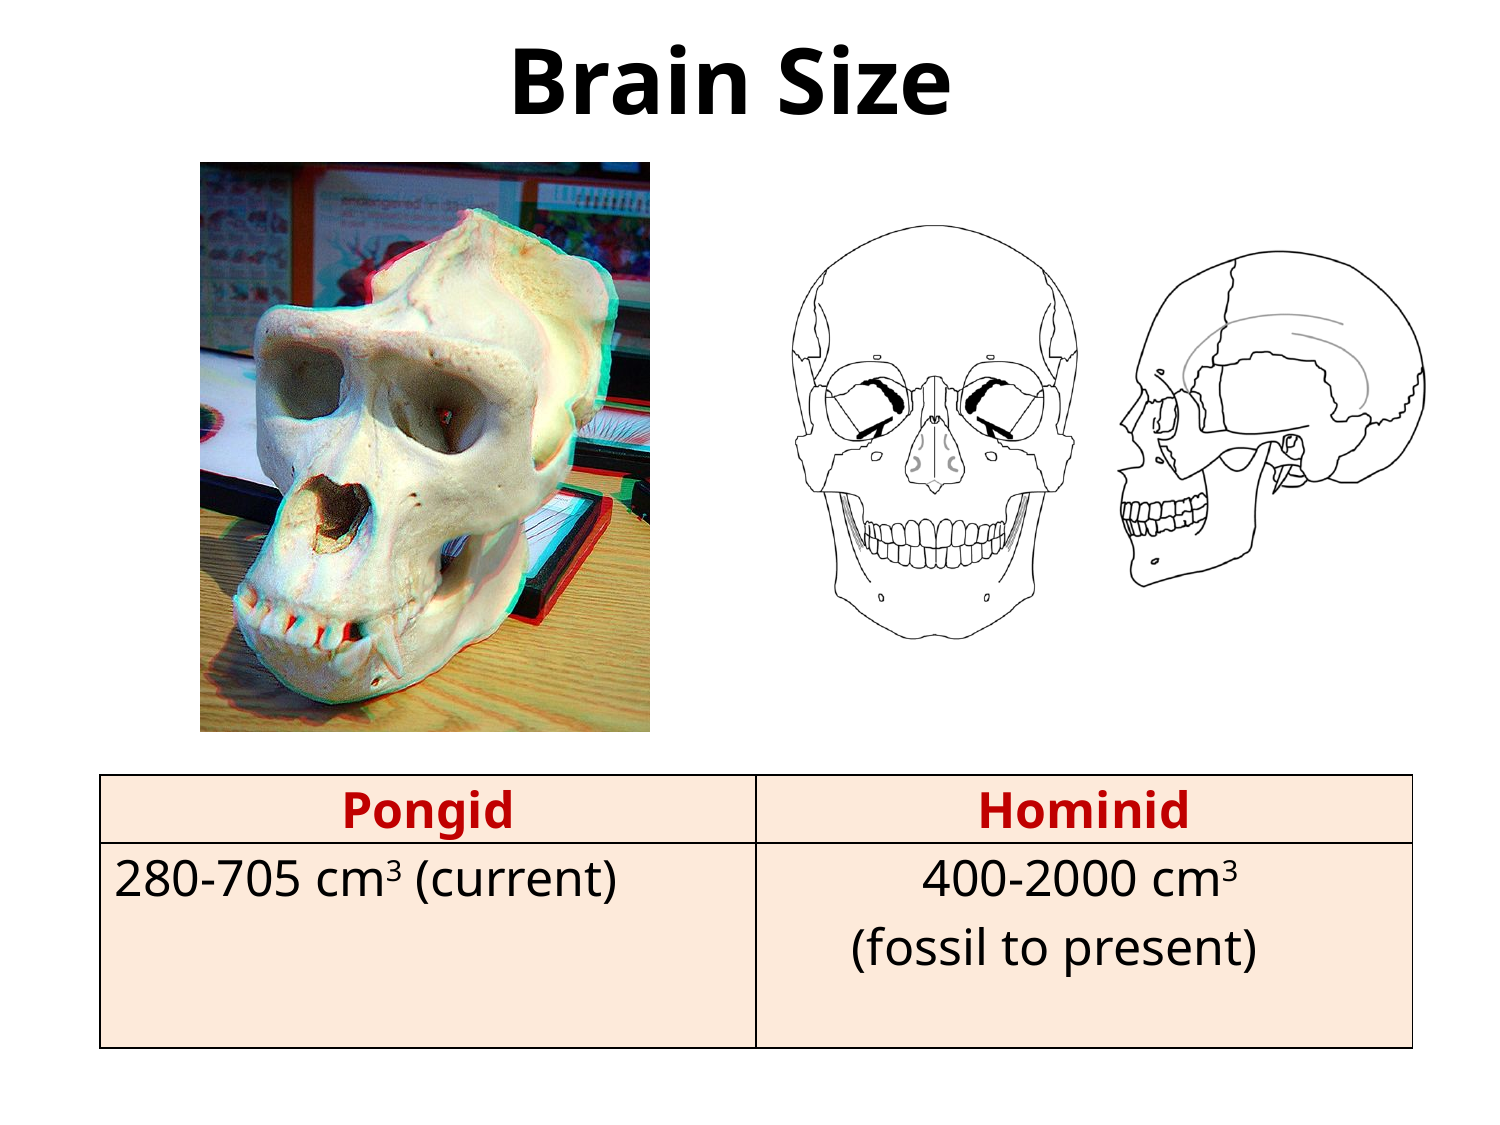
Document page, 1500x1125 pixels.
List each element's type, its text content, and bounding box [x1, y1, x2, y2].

picture [199, 162, 651, 732]
title Brain Size [412, 0, 1051, 156]
table_cell 280‑705 cm3 (current) [101, 844, 755, 1047]
table_cell 400‑2000 cm3 (fossil to present) [757, 844, 1412, 1047]
picture [774, 212, 1438, 646]
table_header Pongid [101, 776, 755, 842]
table_header Hominid [757, 776, 1412, 842]
